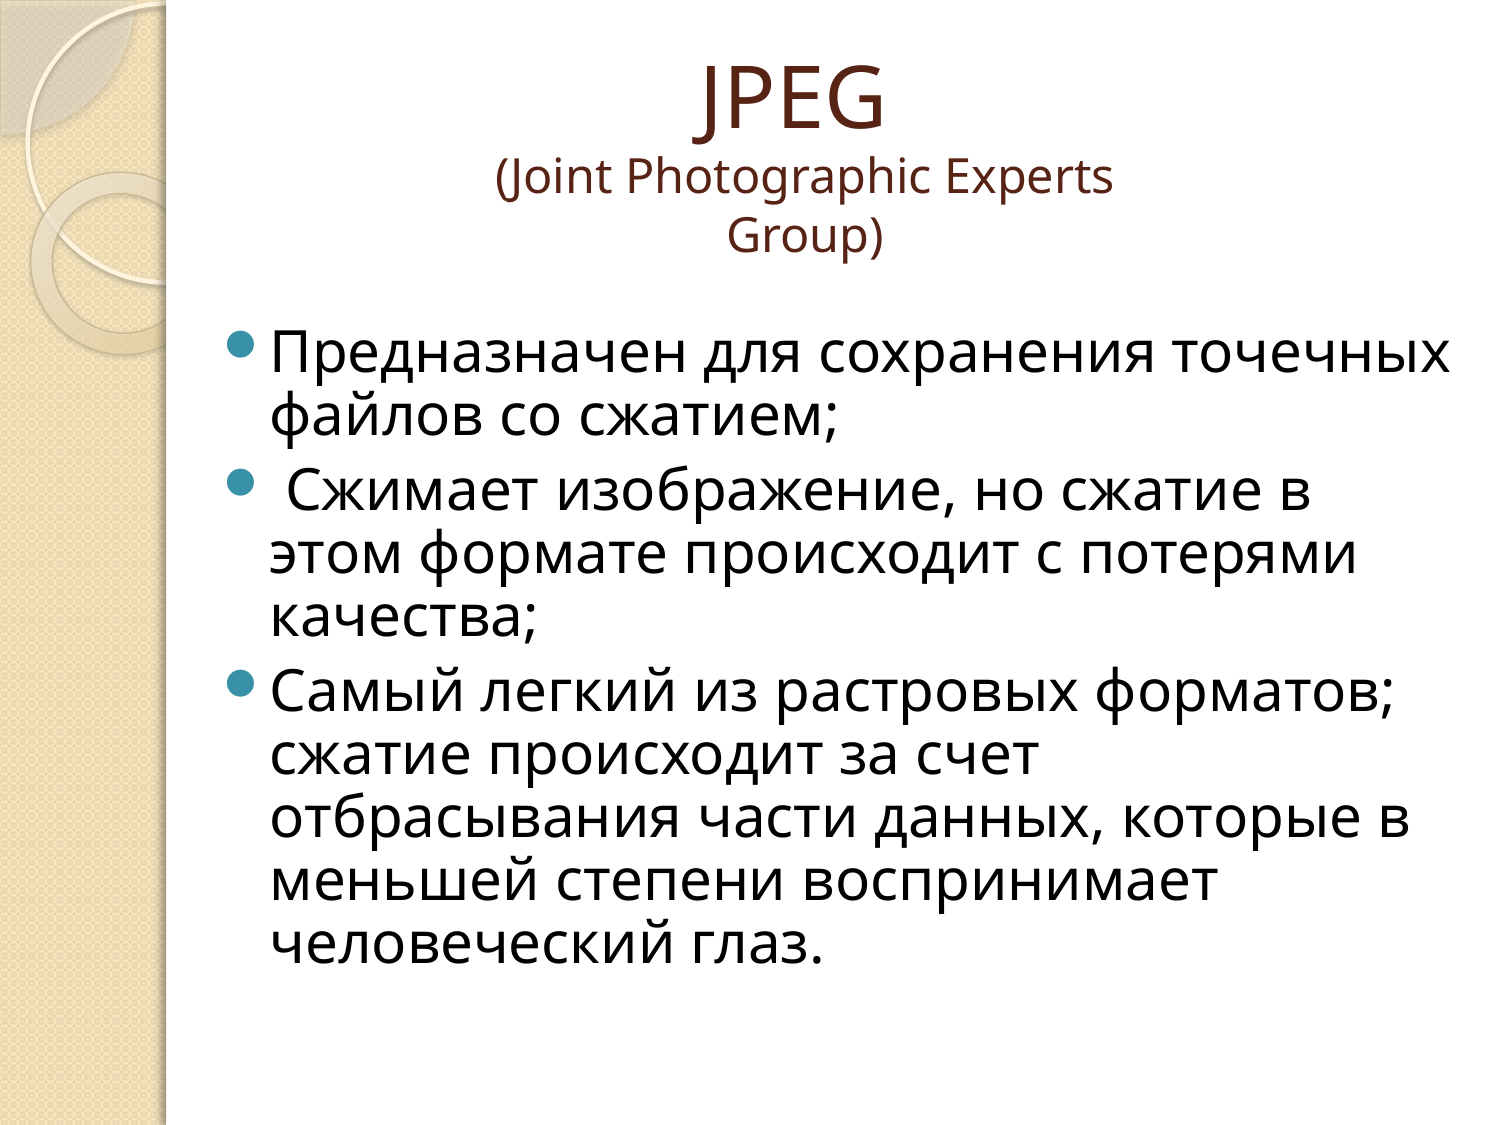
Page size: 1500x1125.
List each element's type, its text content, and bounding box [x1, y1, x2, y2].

text_box [194, 609, 1424, 696]
list Предназначен для сохранения точечных файлов со сжатием; Сжимает изображение, но сжатие в этом формате происходит с потерями качества; Самый легкий из растровых форматов; сжатие происходит за счет отбрасывания части данных, которые в меньшей степени воспринимает человеческий глаз. [194, 314, 1471, 643]
title JPEG (Joint Photographic Experts Group) [478, 32, 1133, 271]
